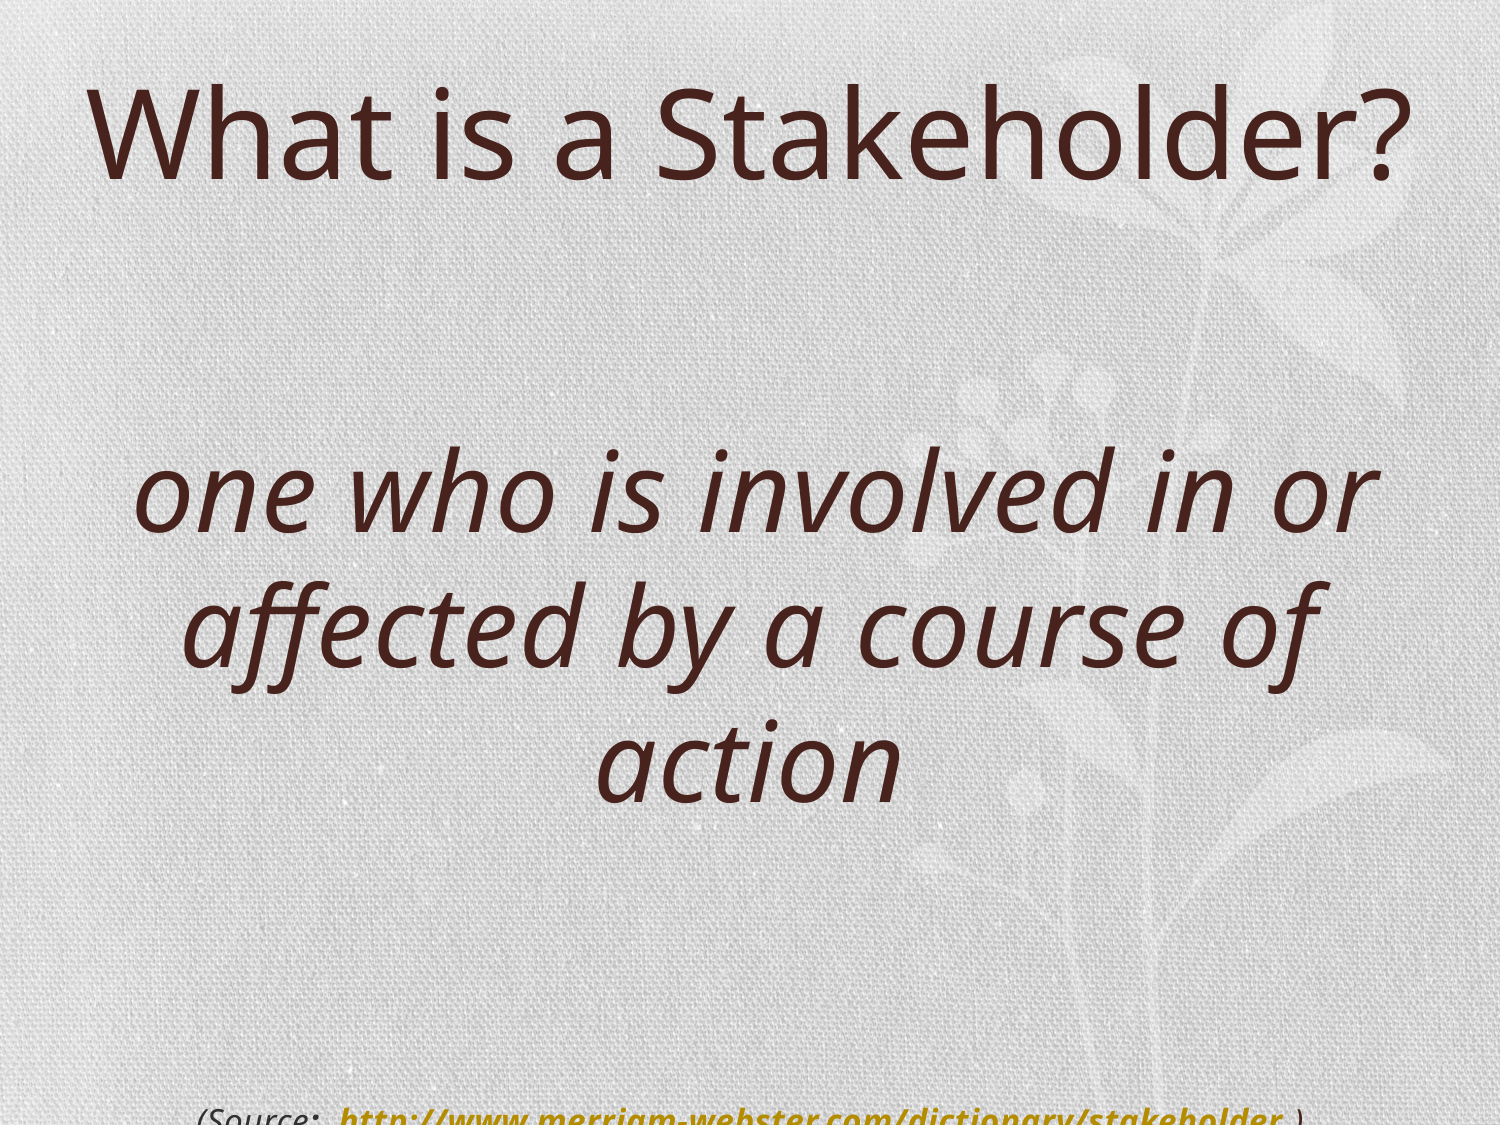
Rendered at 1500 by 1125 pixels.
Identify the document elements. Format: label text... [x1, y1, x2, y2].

title What is a Stakeholder? [45, 37, 1455, 213]
list one who is involved in or affected by a course of action (Source: http://www.merriam-webster.com/dictionary/stakeholder ) [45, 412, 1455, 1023]
